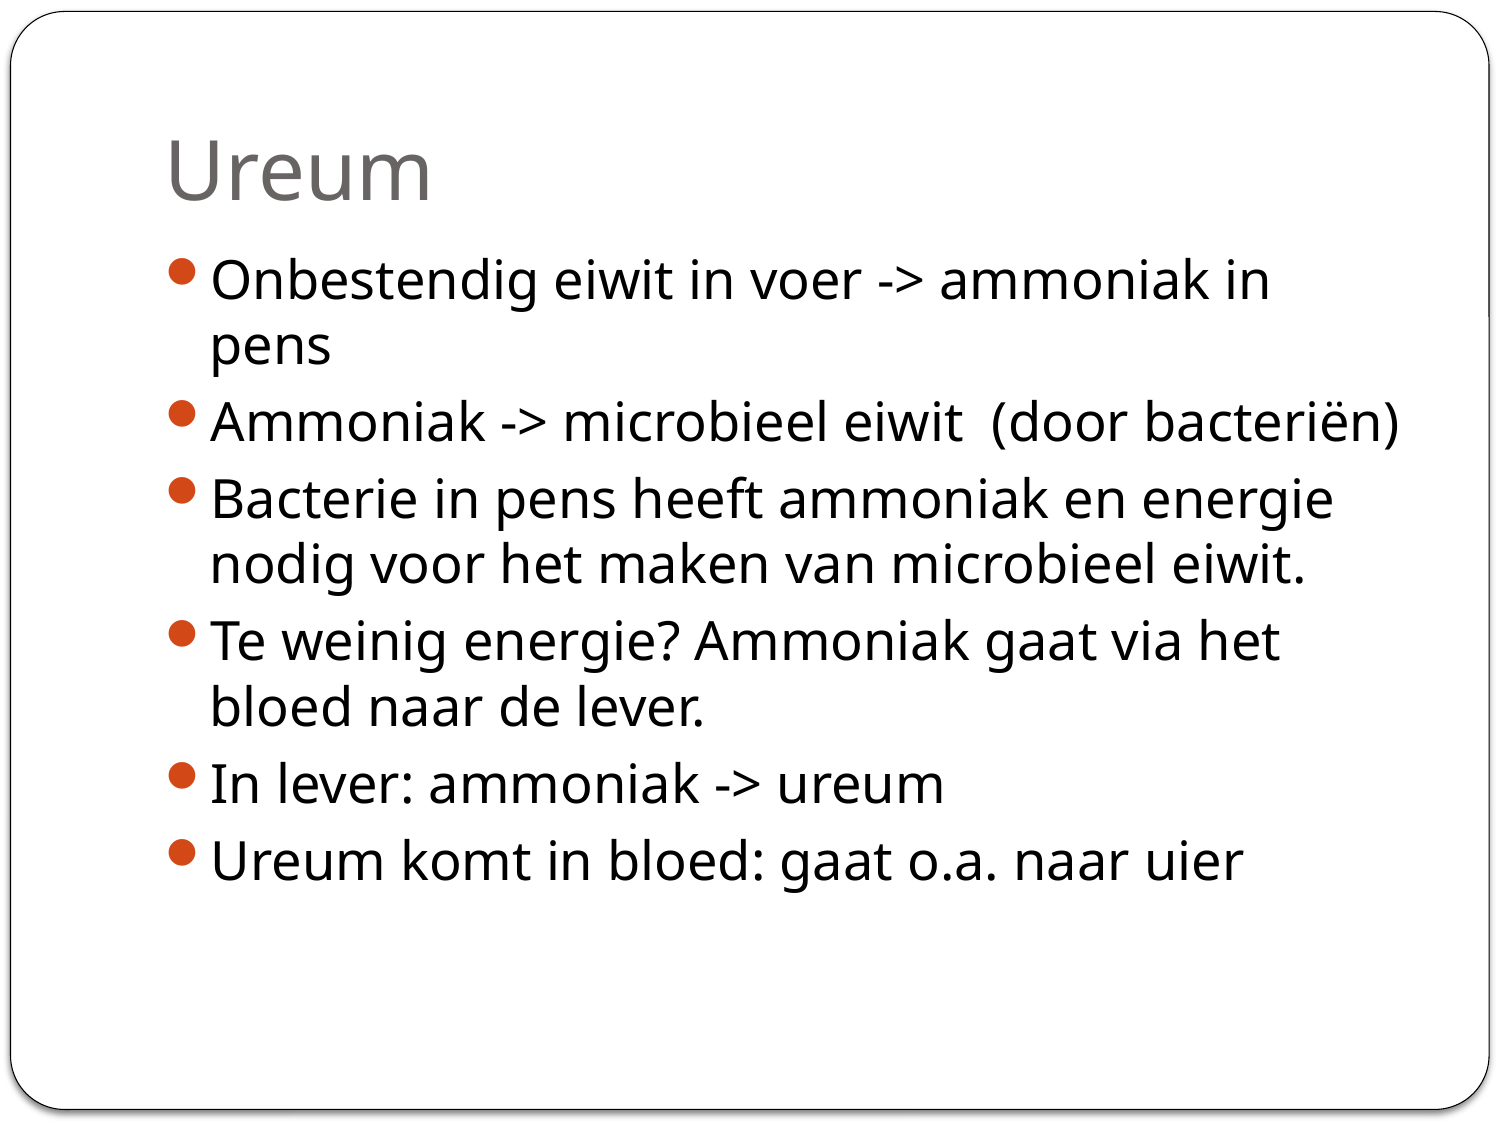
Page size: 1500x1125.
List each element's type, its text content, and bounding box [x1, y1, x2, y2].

list Onbestendig eiwit in voer -> ammoniak in pens Ammoniak -> microbieel eiwit (door bacteriën) Bacterie in pens heeft ammoniak en energie nodig voor het maken van microbieel eiwit. Te weinig energie? Ammoniak gaat via het bloed naar de lever. In lever: ammoniak -> ureum Ureum komt in bloed: gaat o.a. naar uier [150, 237, 1425, 988]
title Ureum [150, 45, 1425, 233]
